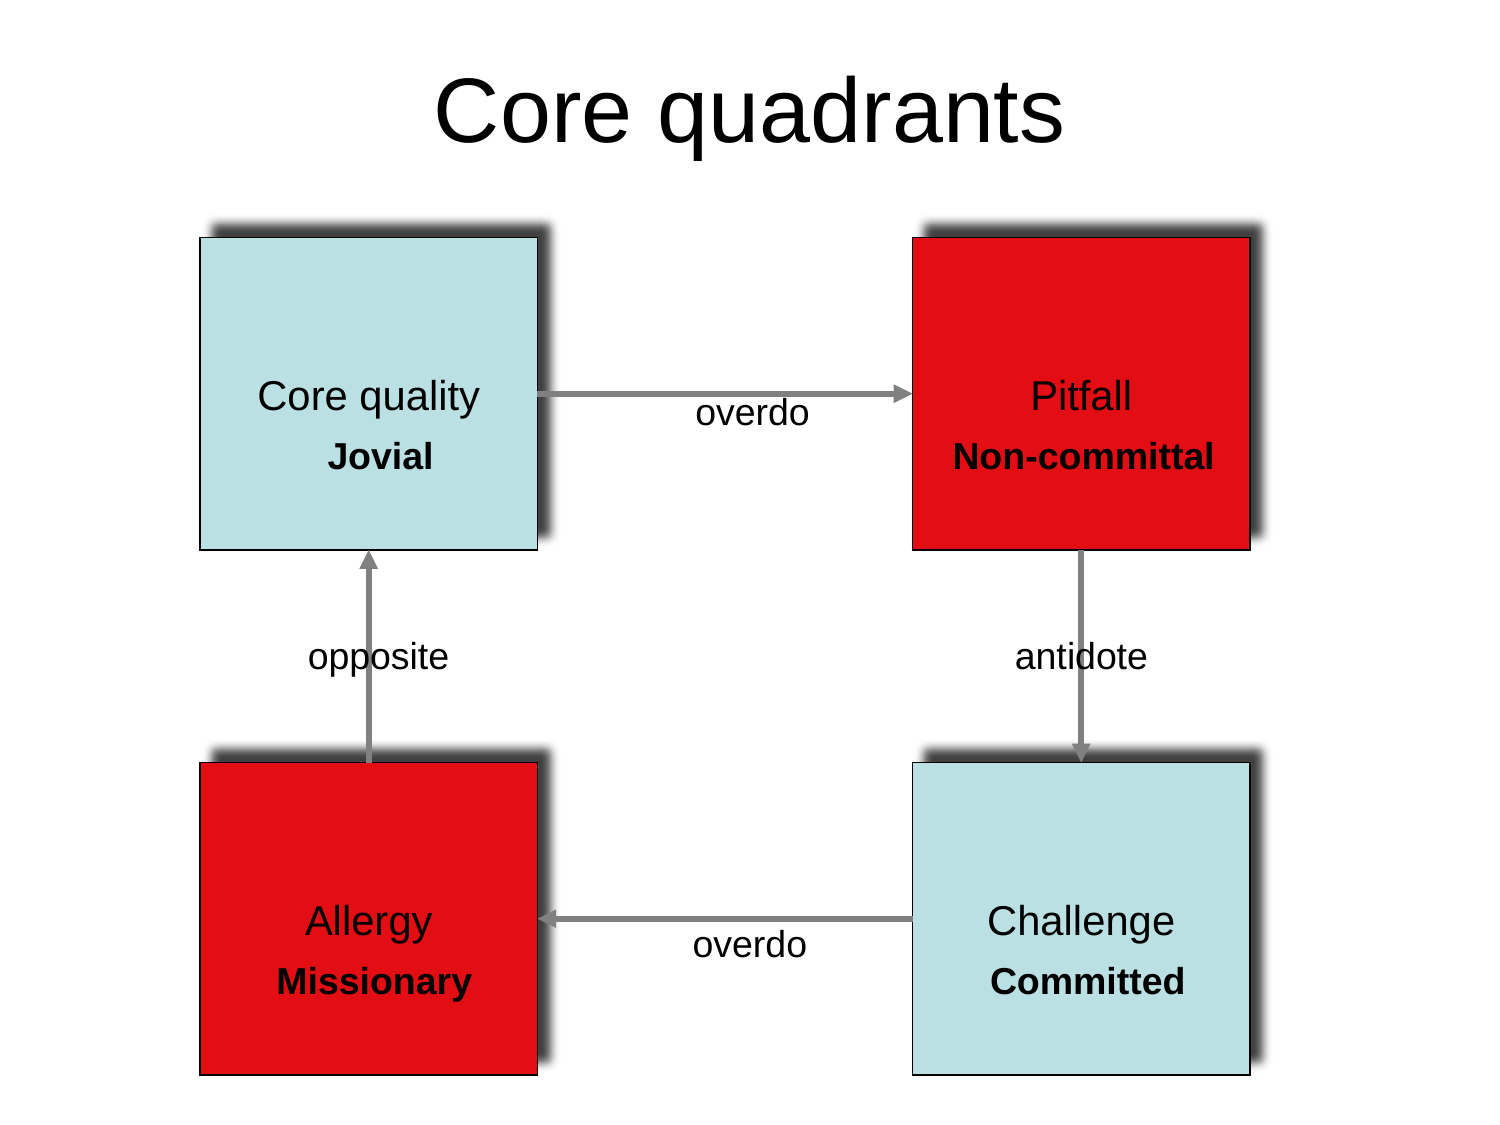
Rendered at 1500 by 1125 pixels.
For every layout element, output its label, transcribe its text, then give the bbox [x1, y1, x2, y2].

text_box Pitfall [912, 237, 1250, 550]
text_box Jovial [312, 424, 449, 485]
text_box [999, 549, 1164, 763]
text_box Allergy [200, 762, 538, 1075]
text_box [537, 912, 913, 973]
text_box Committed [975, 949, 1201, 1010]
text_box Missionary [261, 949, 488, 1010]
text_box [537, 380, 913, 442]
text_box Challenge [912, 762, 1250, 1075]
title Core quadrants [112, 12, 1388, 200]
text_box Non-committal [937, 424, 1230, 485]
text_box Core quality [200, 237, 538, 550]
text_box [292, 549, 465, 763]
